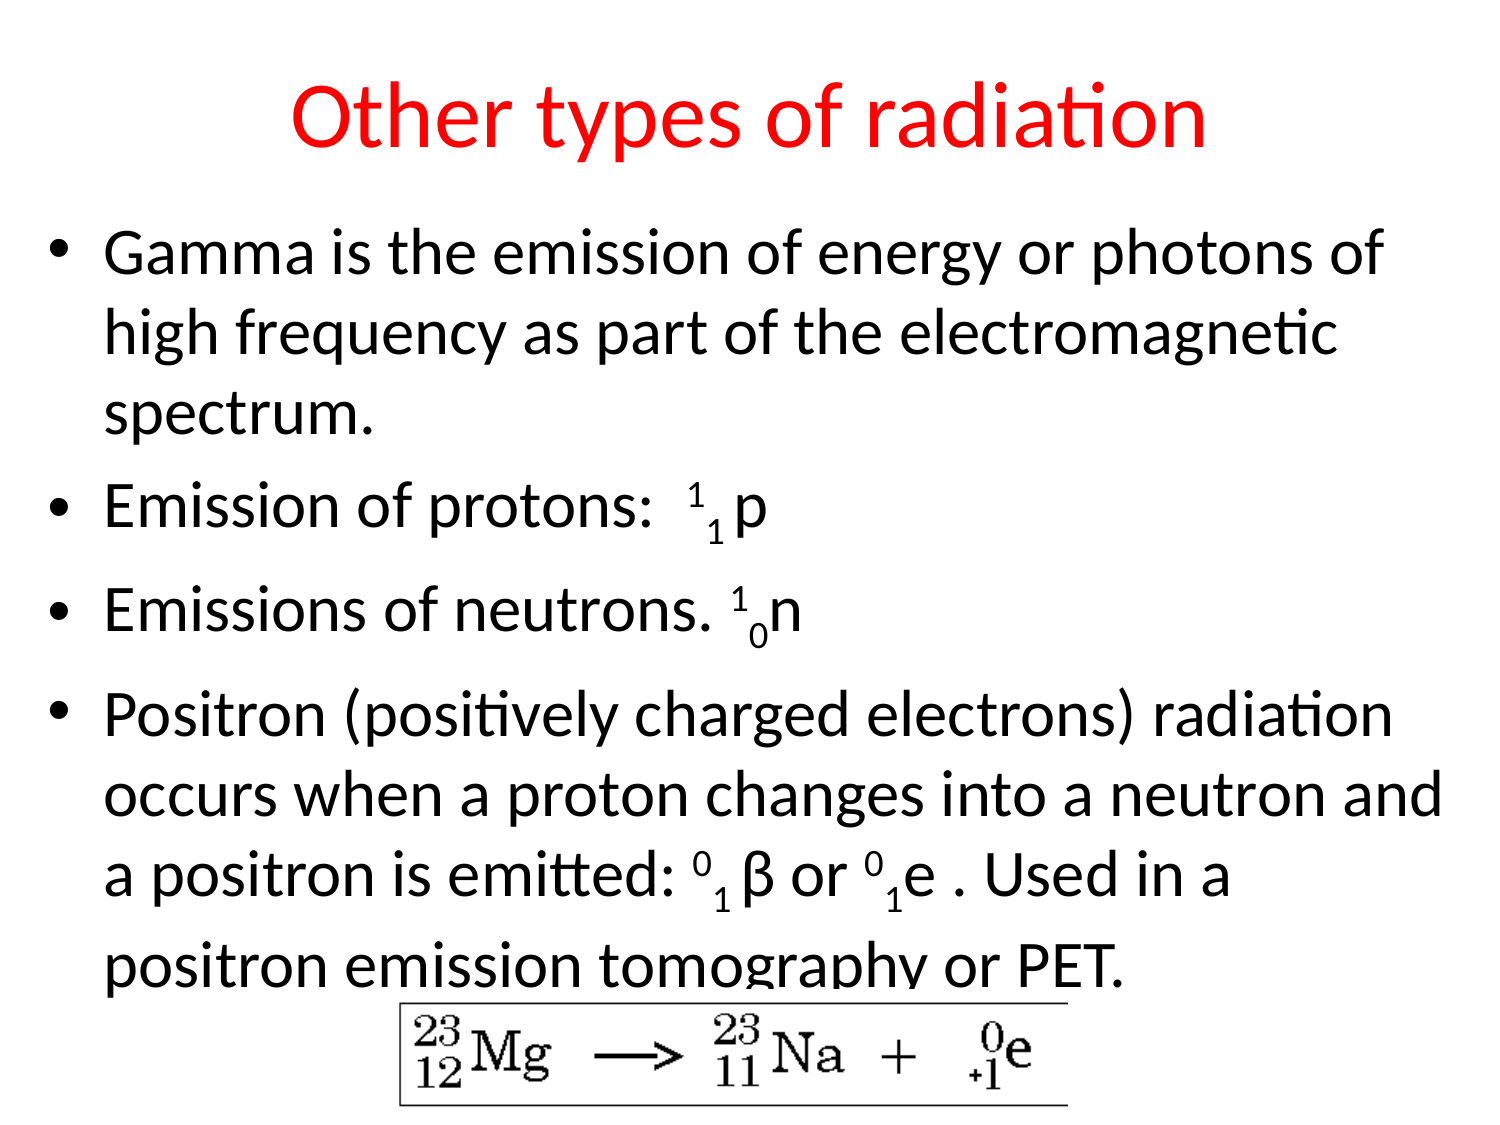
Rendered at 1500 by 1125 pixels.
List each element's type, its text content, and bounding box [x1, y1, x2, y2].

list Gamma is the emission of energy or photons of high frequency as part of the electromagnetic spectrum. Emission of protons: 11 p Emissions of neutrons. 10n Positron (positively charged electrons) radiation occurs when a proton changes into a neutron and a positron is emitted: 01 β or 01e . Used in a positron emission tomography or PET. [32, 200, 1468, 1088]
picture [375, 989, 1068, 1125]
title Other types of radiation [75, 45, 1425, 174]
